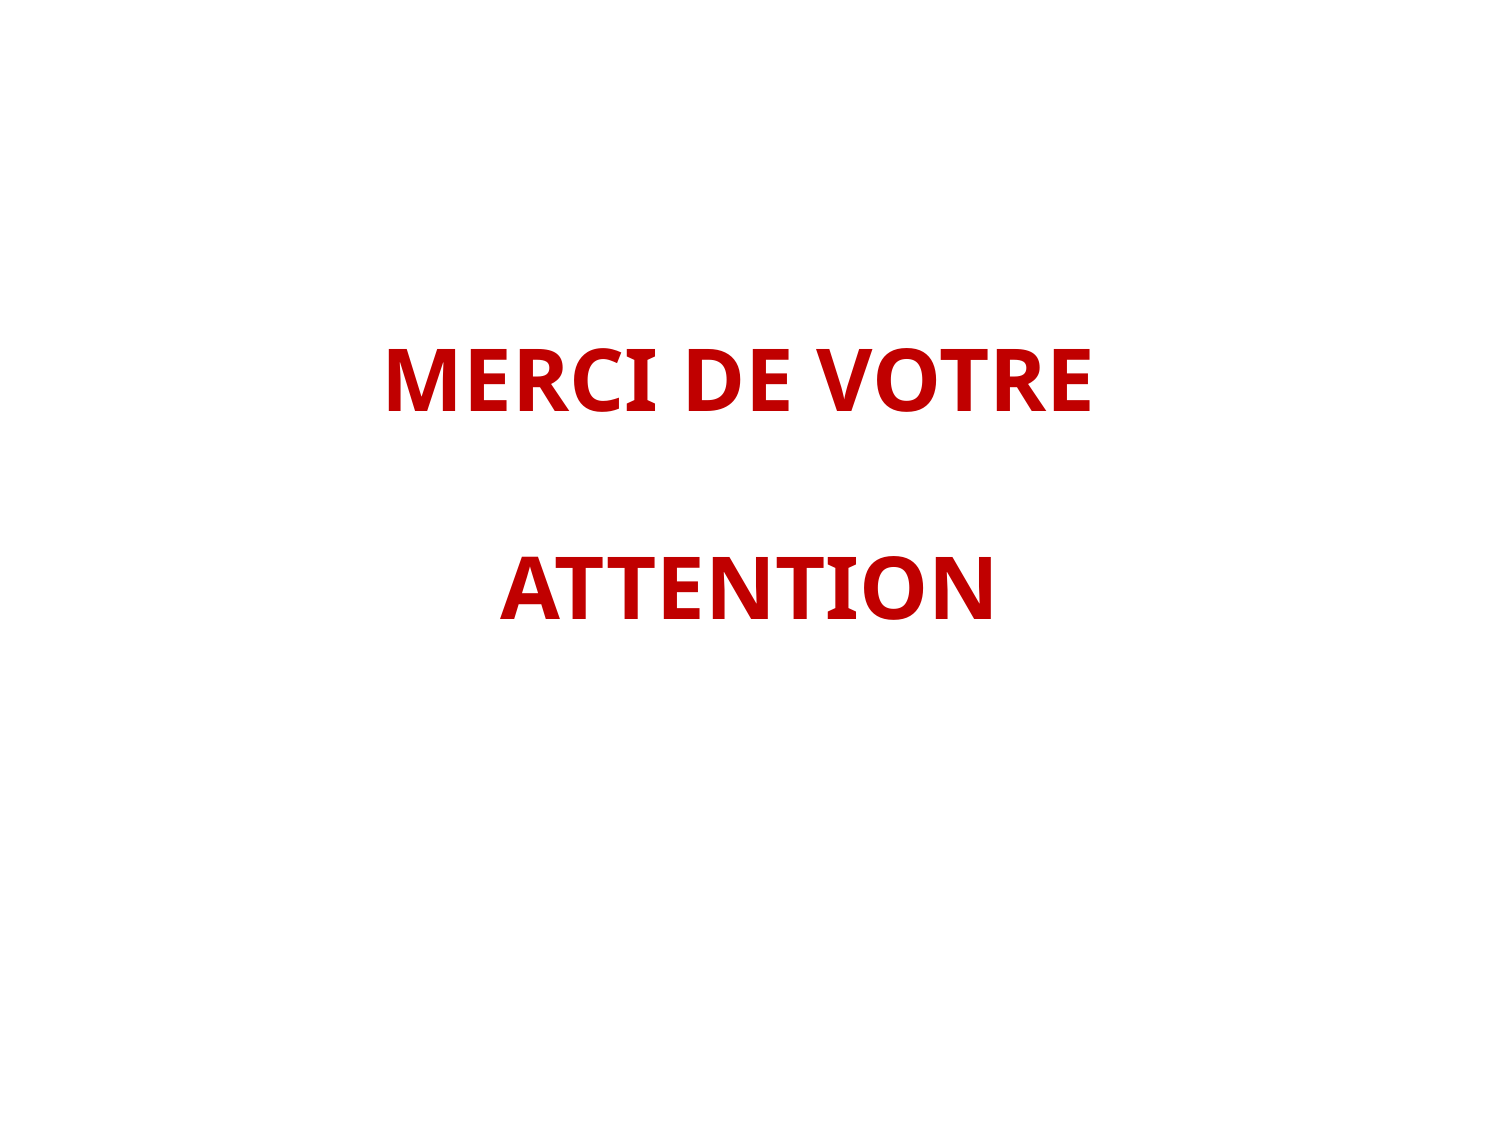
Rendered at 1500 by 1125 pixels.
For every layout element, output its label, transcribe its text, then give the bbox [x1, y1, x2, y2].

title MERCI DE VOTRE ATTENTION [75, 316, 1425, 645]
